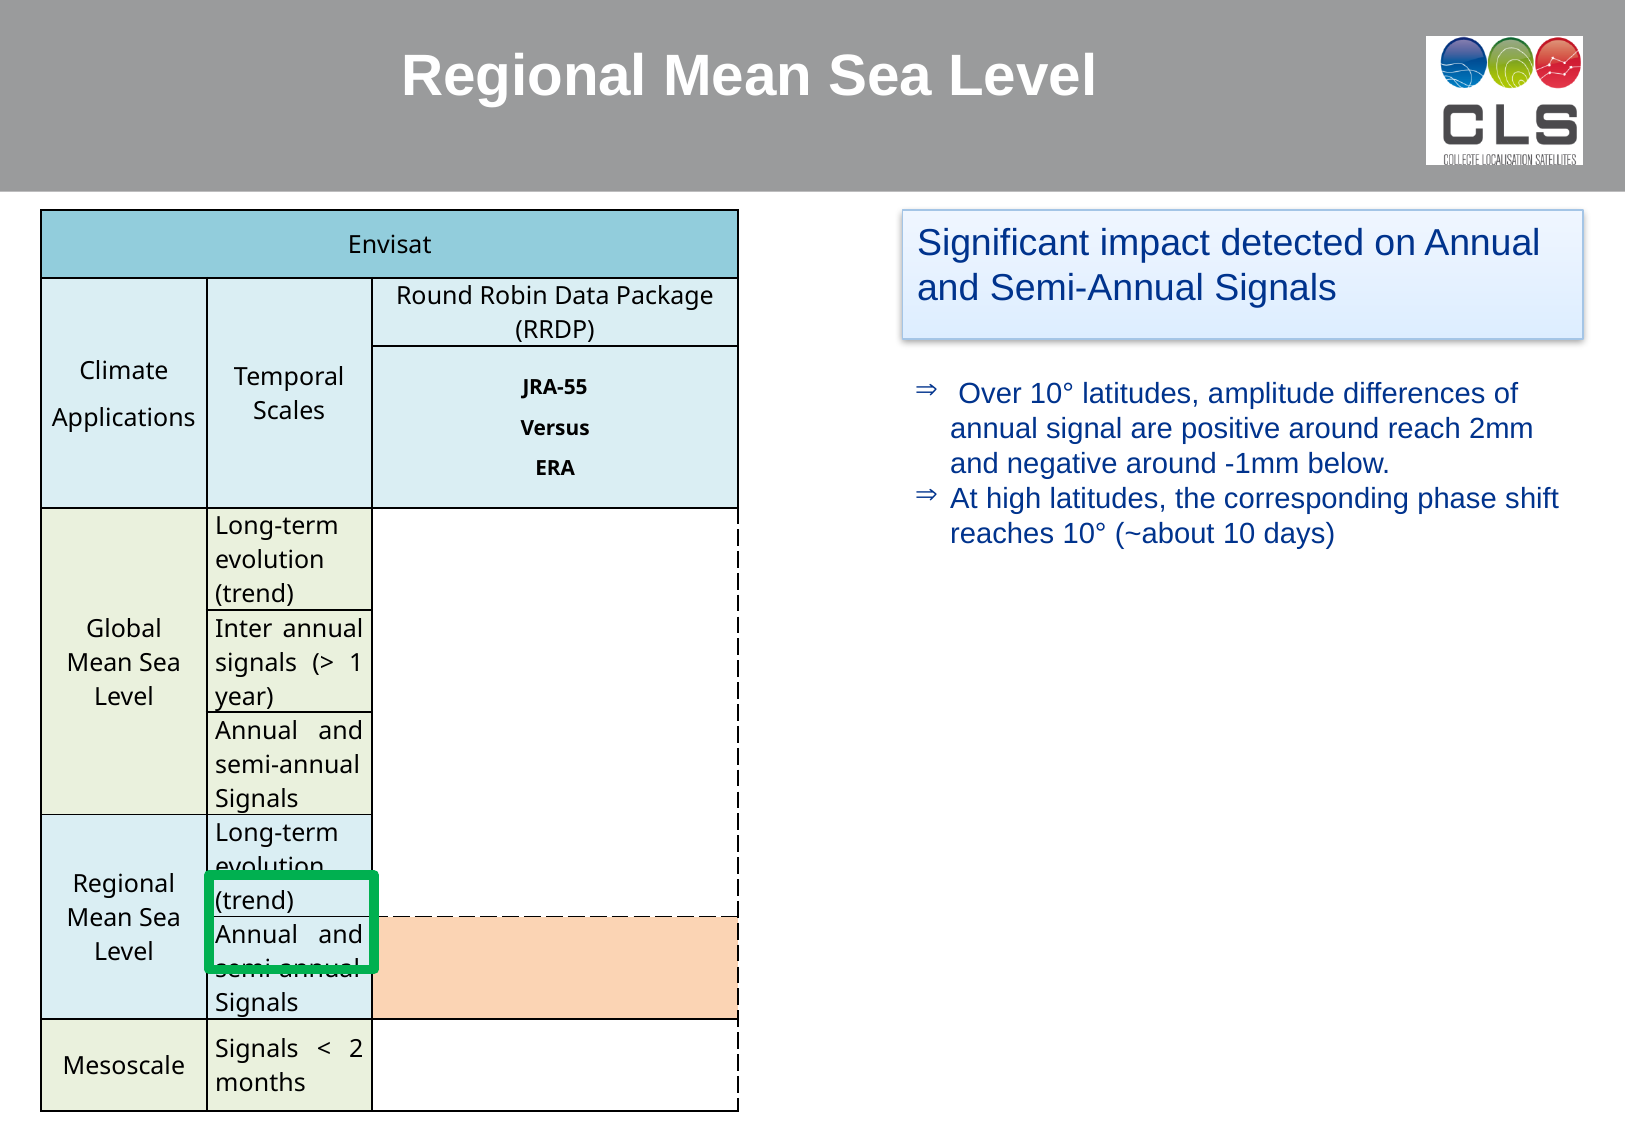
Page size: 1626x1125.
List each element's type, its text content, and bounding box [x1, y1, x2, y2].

text_box Over 10° latitudes, amplitude differences of annual signal are positive around reach 2mm and negative around -1mm below. At high latitudes, the corresponding phase shift reaches 10° (~about 10 days) [899, 366, 1591, 662]
table_header Envisat [42, 211, 737, 277]
table_cell JRA-55 Versus ERA [373, 347, 737, 507]
table_cell Inter annual signals (> 1 year) [208, 611, 371, 711]
table_cell Global Mean Sea Level [42, 509, 206, 814]
table_cell Signals < 2 months [208, 1020, 371, 1110]
table_cell [373, 509, 738, 917]
table_cell Round Robin Data Package (RRDP) [373, 279, 737, 345]
table_cell Long-term evolution (trend) [208, 509, 371, 609]
picture [1426, 36, 1583, 165]
table_cell Temporal Scales [208, 279, 371, 507]
table_cell Long-term evolution (trend) [208, 815, 371, 873]
table_cell Regional Mean Sea Level [42, 815, 206, 1018]
table_cell Climate Applications [42, 279, 206, 507]
text_box [207, 873, 376, 971]
table_cell [373, 1020, 738, 1110]
table_cell Mesoscale [42, 1020, 206, 1110]
text_box Significant impact detected on Annual and Semi-Annual Signals [902, 209, 1584, 340]
text_box Regional Mean Sea Level [386, 40, 1162, 119]
table_cell Annual and semi-annual Signals [208, 971, 371, 1018]
table_cell [373, 917, 738, 1018]
table_cell Annual and semi-annual Signals [208, 713, 371, 814]
